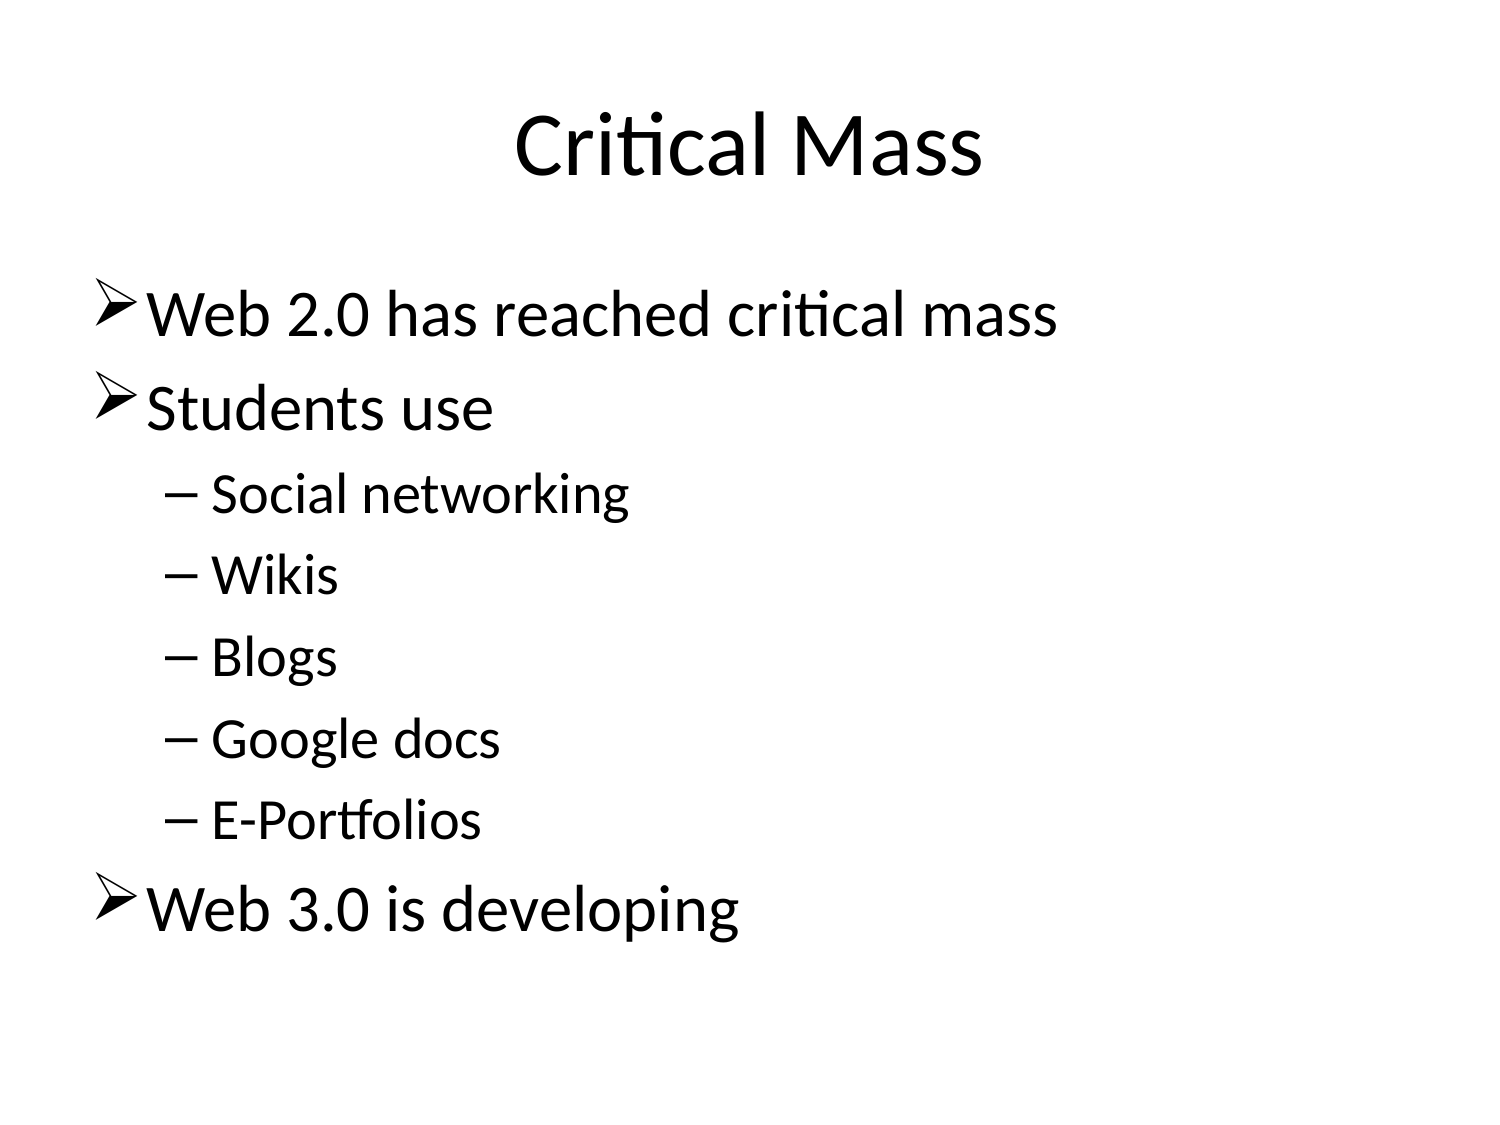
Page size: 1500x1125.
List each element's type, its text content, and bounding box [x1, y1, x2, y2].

list Web 2.0 has reached critical mass Students use Social networking Wikis Blogs Google docs E-Portfolios Web 3.0 is developing [75, 262, 1425, 1005]
title Critical Mass [75, 45, 1425, 233]
